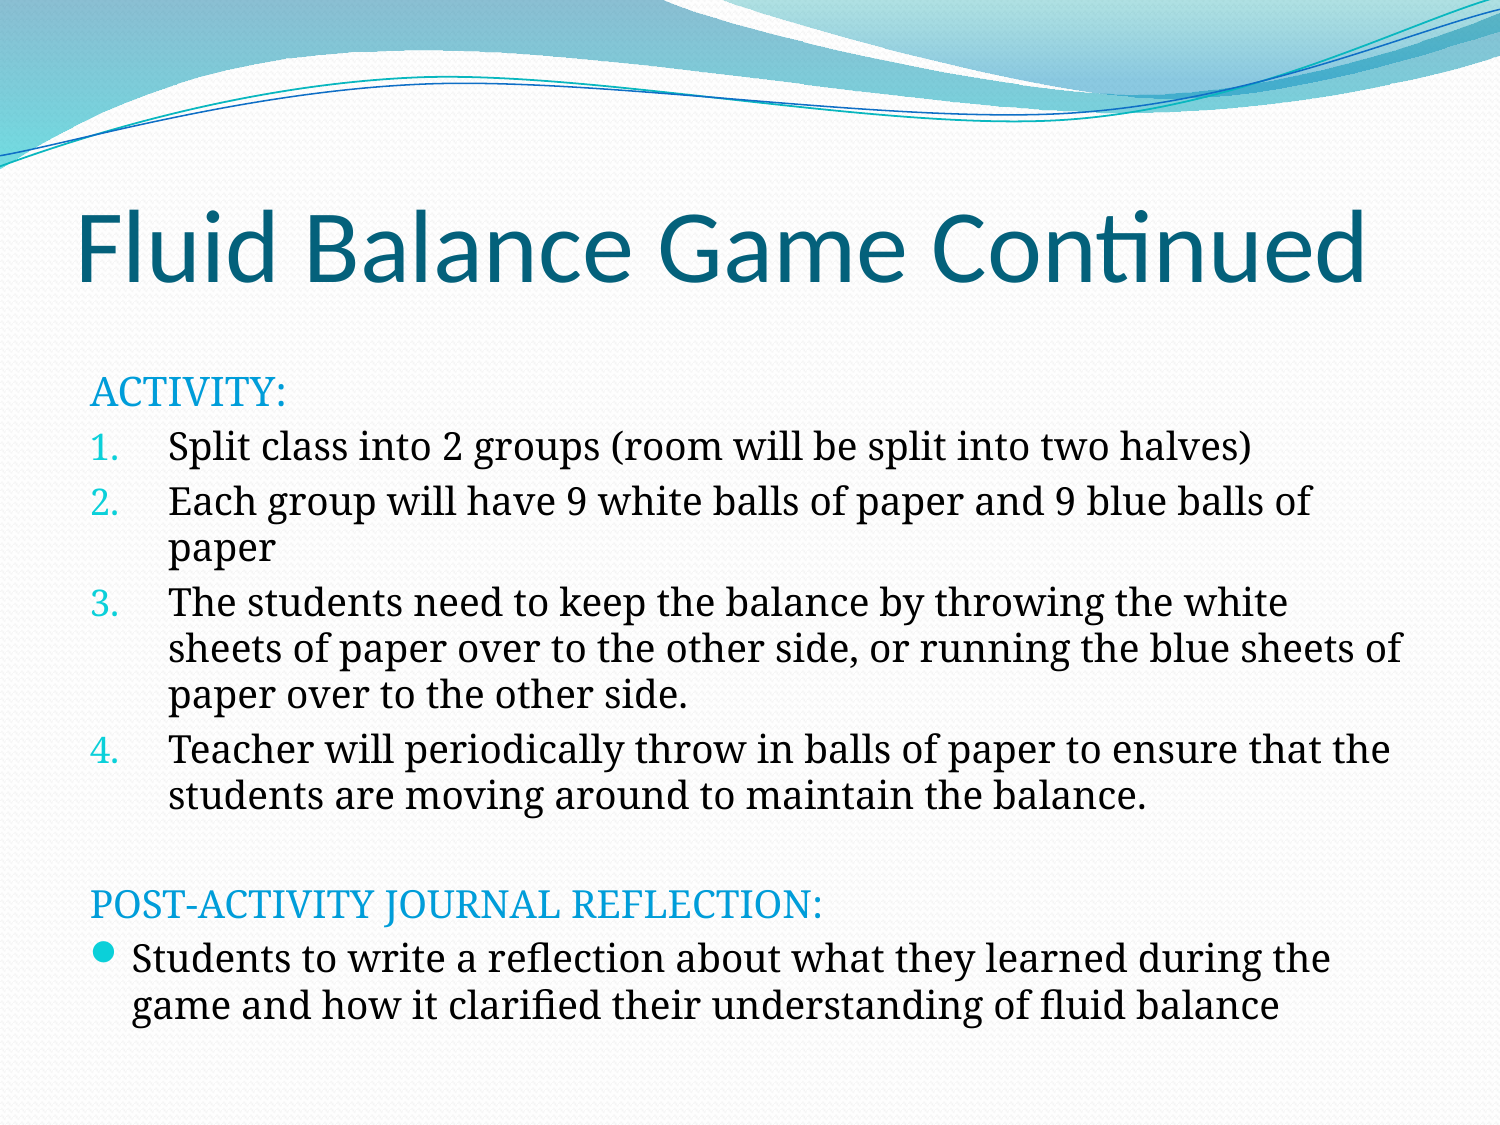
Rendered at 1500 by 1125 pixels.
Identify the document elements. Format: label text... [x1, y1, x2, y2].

title Fluid Balance Game Continued [75, 115, 1425, 303]
list ACTIVITY: Split class into 2 groups (room will be split into two halves) Each group will have 9 white balls of paper and 9 blue balls of paper The students need to keep the balance by throwing the white sheets of paper over to the other side, or running the blue sheets of paper over to the other side. Teacher will periodically throw in balls of paper to ensure that the students are moving around to maintain the balance. POST-ACTIVITY JOURNAL REFLECTION: Students to write a reflection about what they learned during the game and how it clarified their understanding of fluid balance [75, 317, 1425, 1038]
